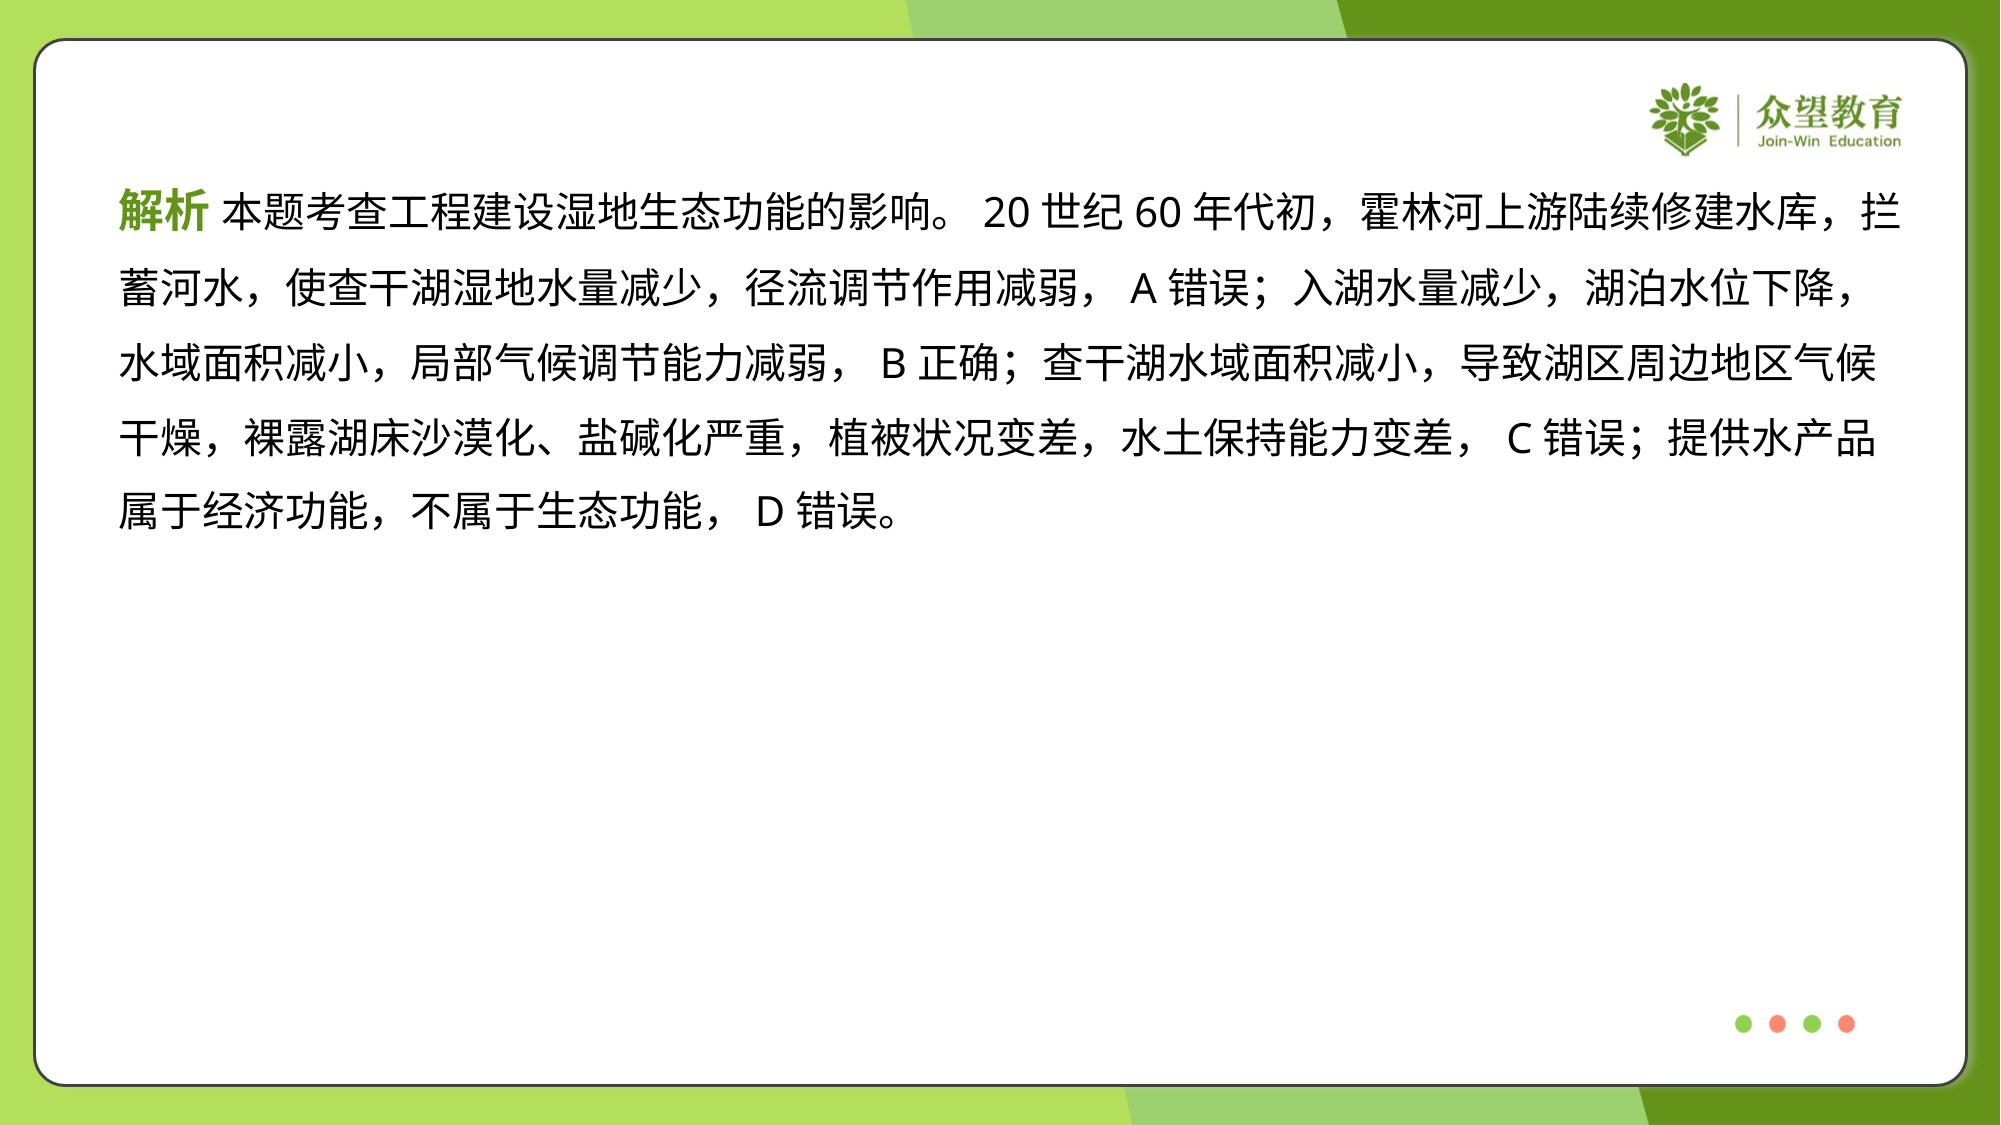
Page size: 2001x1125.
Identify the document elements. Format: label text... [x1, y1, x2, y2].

picture [0, 0, 2000, 1125]
text_box 解析 本题考查工程建设湿地生态功能的影响。20世纪60年代初，霍林河上游陆续修建水库，拦 蓄河水，使查干湖湿地水量减少，径流调节作用减弱，A错误；入湖水量减少，湖泊水位下降， 水域面积减小，局部气候调节能力减弱，B正确；查干湖水域面积减小，导致湖区周边地区气候 干燥，裸露湖床沙漠化、盐碱化严重，植被状况变差，水土保持能力变差，C错误；提供水产品 属于经济功能，不属于生态功能，D错误。 [118, 159, 1883, 527]
